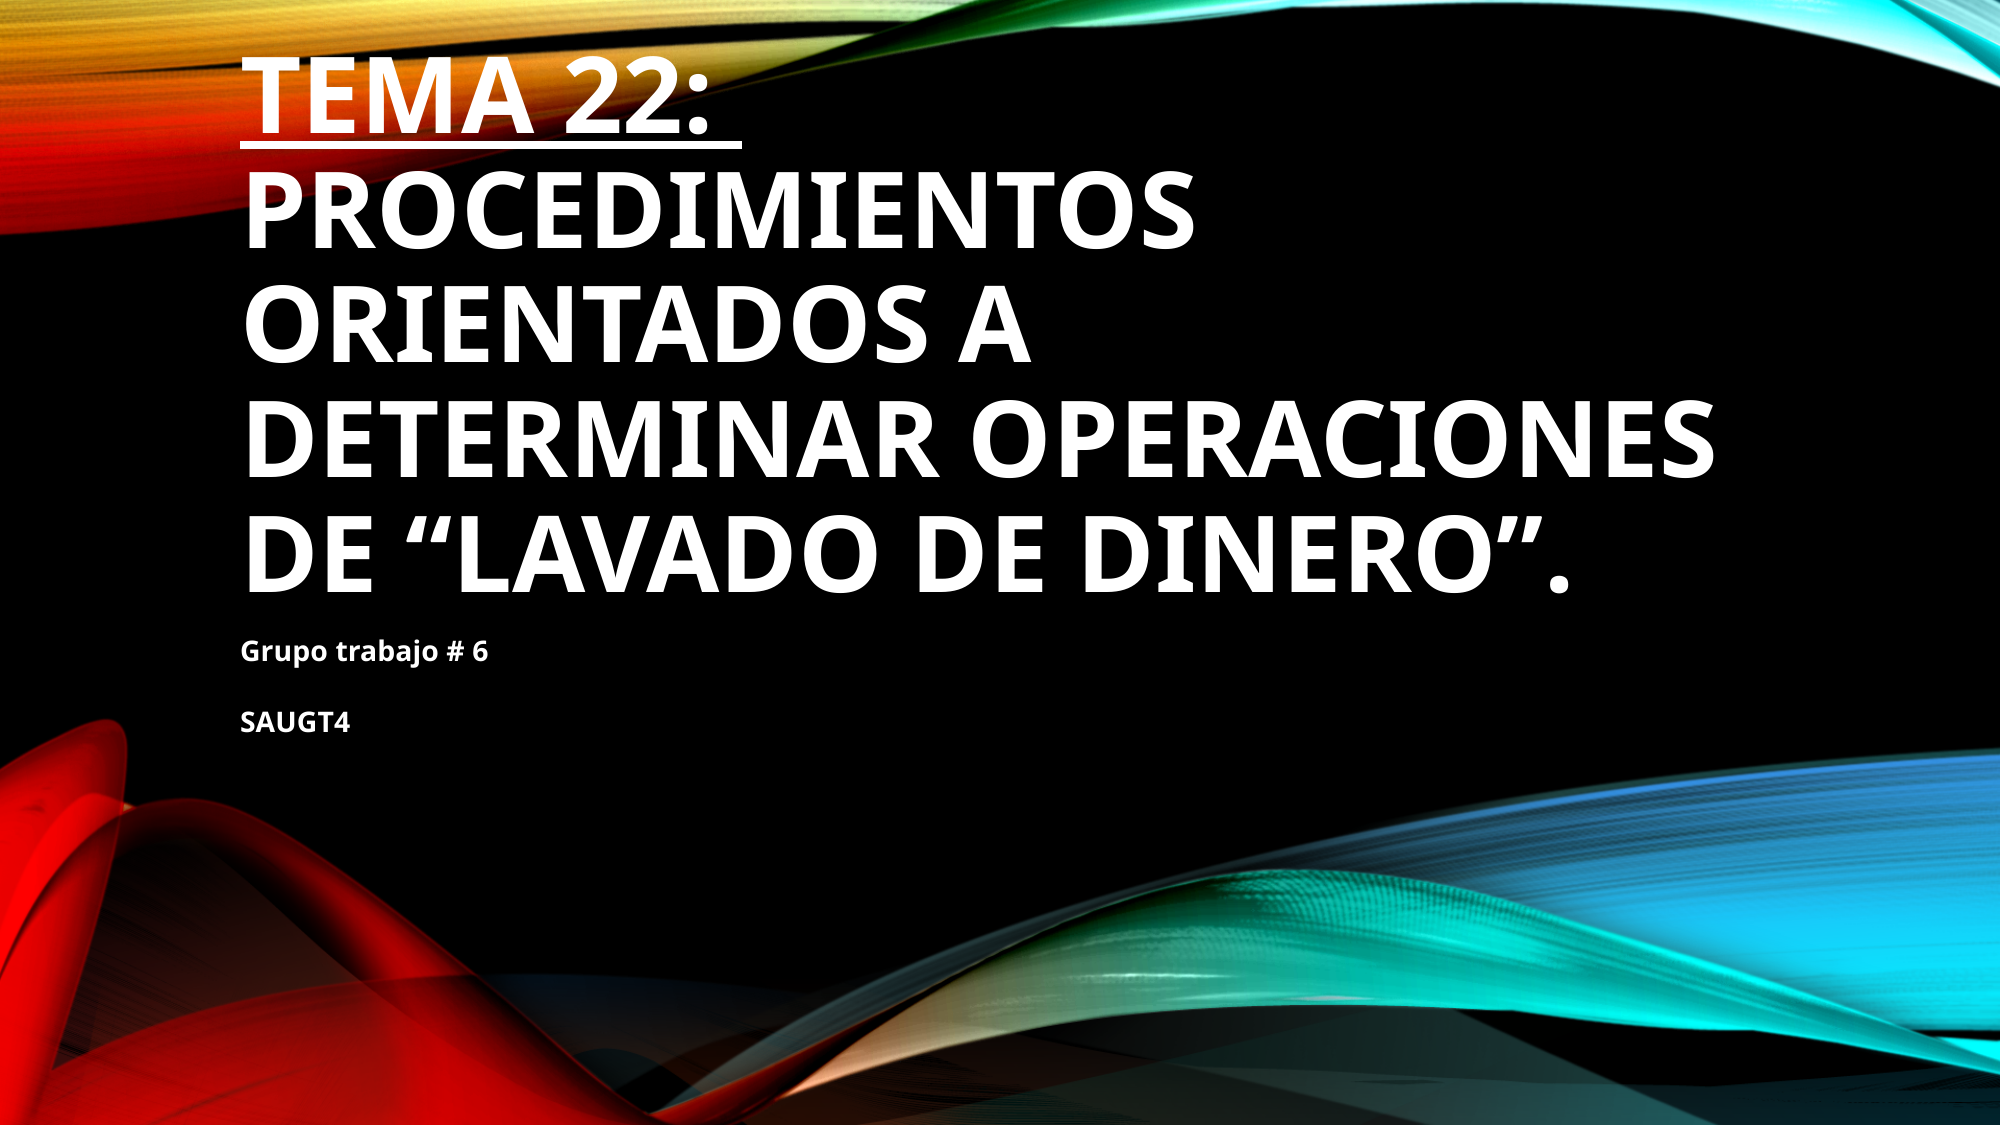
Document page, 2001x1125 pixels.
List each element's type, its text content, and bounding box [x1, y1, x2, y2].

picture [0, 717, 2000, 1125]
title TEMA 22: PROCEDIMIENTOS ORIENTADOS A DETERMINAR OPERACIONES DE “LAVADO DE DINERO”. [225, 27, 1775, 595]
picture [0, 0, 2000, 237]
subtitle Grupo trabajo # 6 SAUGT4 [225, 595, 1775, 748]
